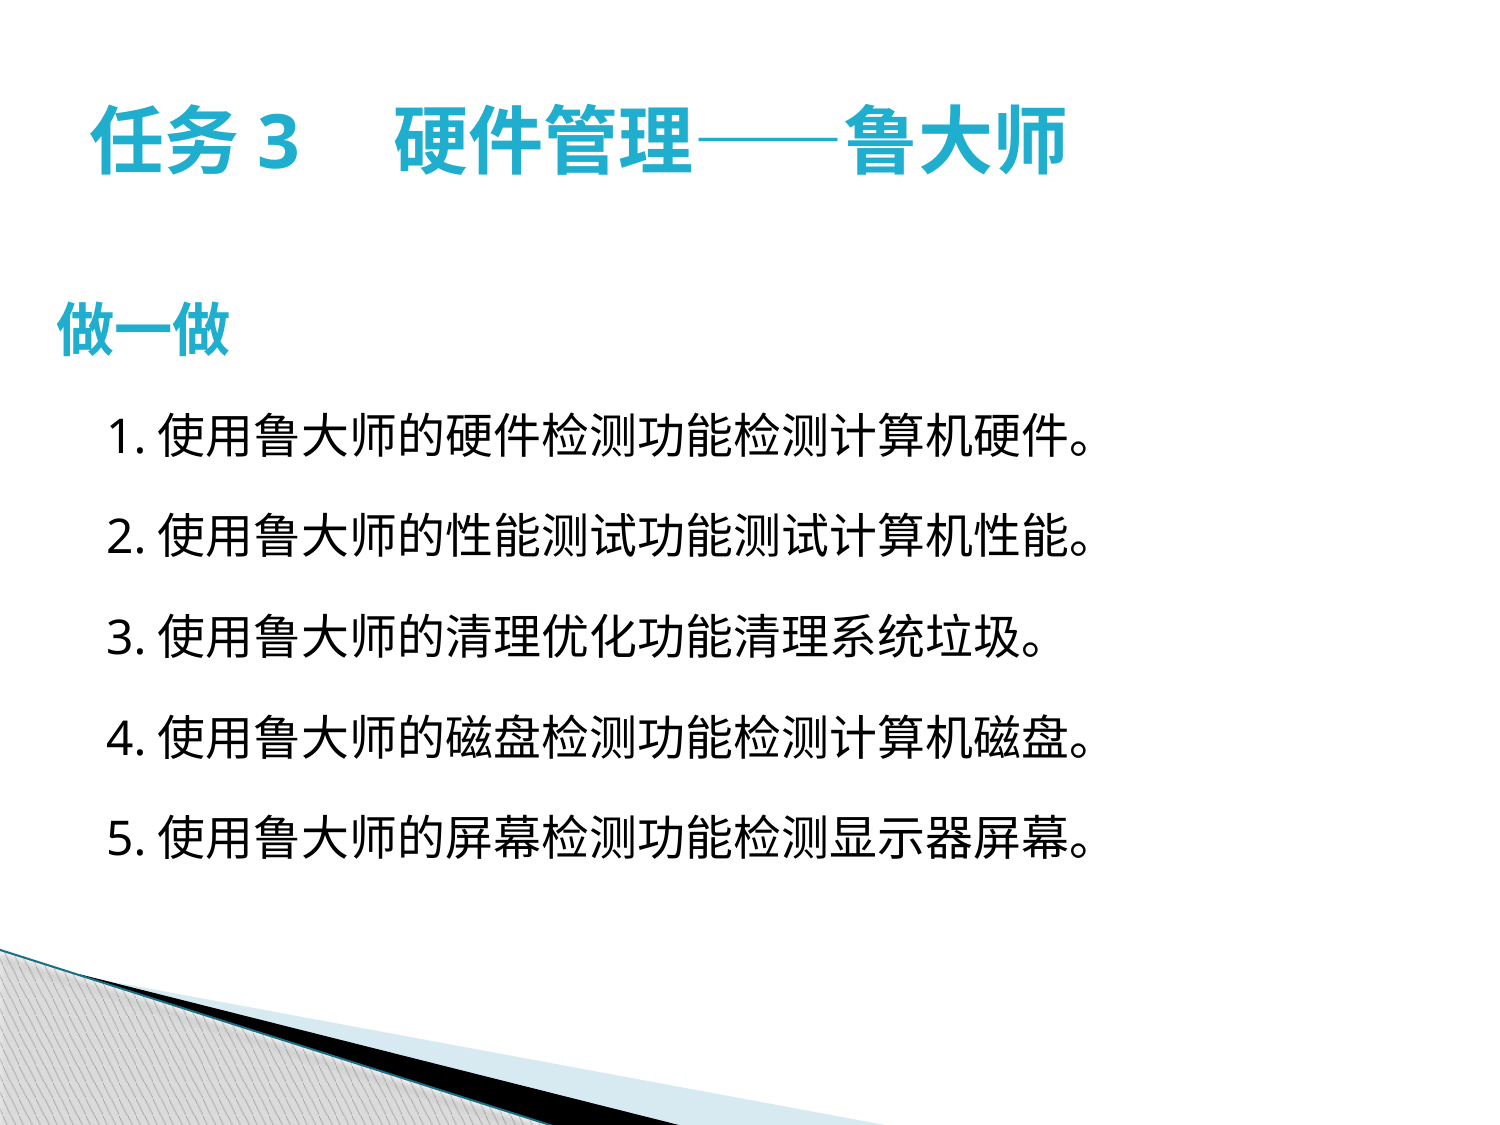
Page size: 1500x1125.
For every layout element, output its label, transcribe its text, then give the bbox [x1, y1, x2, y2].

list 做一做 1.使用鲁大师的硬件检测功能检测计算机硬件。 2.使用鲁大师的性能测试功能测试计算机性能。 3.使用鲁大师的清理优化功能清理系统垃圾。 4.使用鲁大师的磁盘检测功能检测计算机磁盘。 5.使用鲁大师的屏幕检测功能检测显示器屏幕。 [41, 243, 1459, 1083]
title 任务3 硬件管理——鲁大师 [75, 45, 1425, 233]
